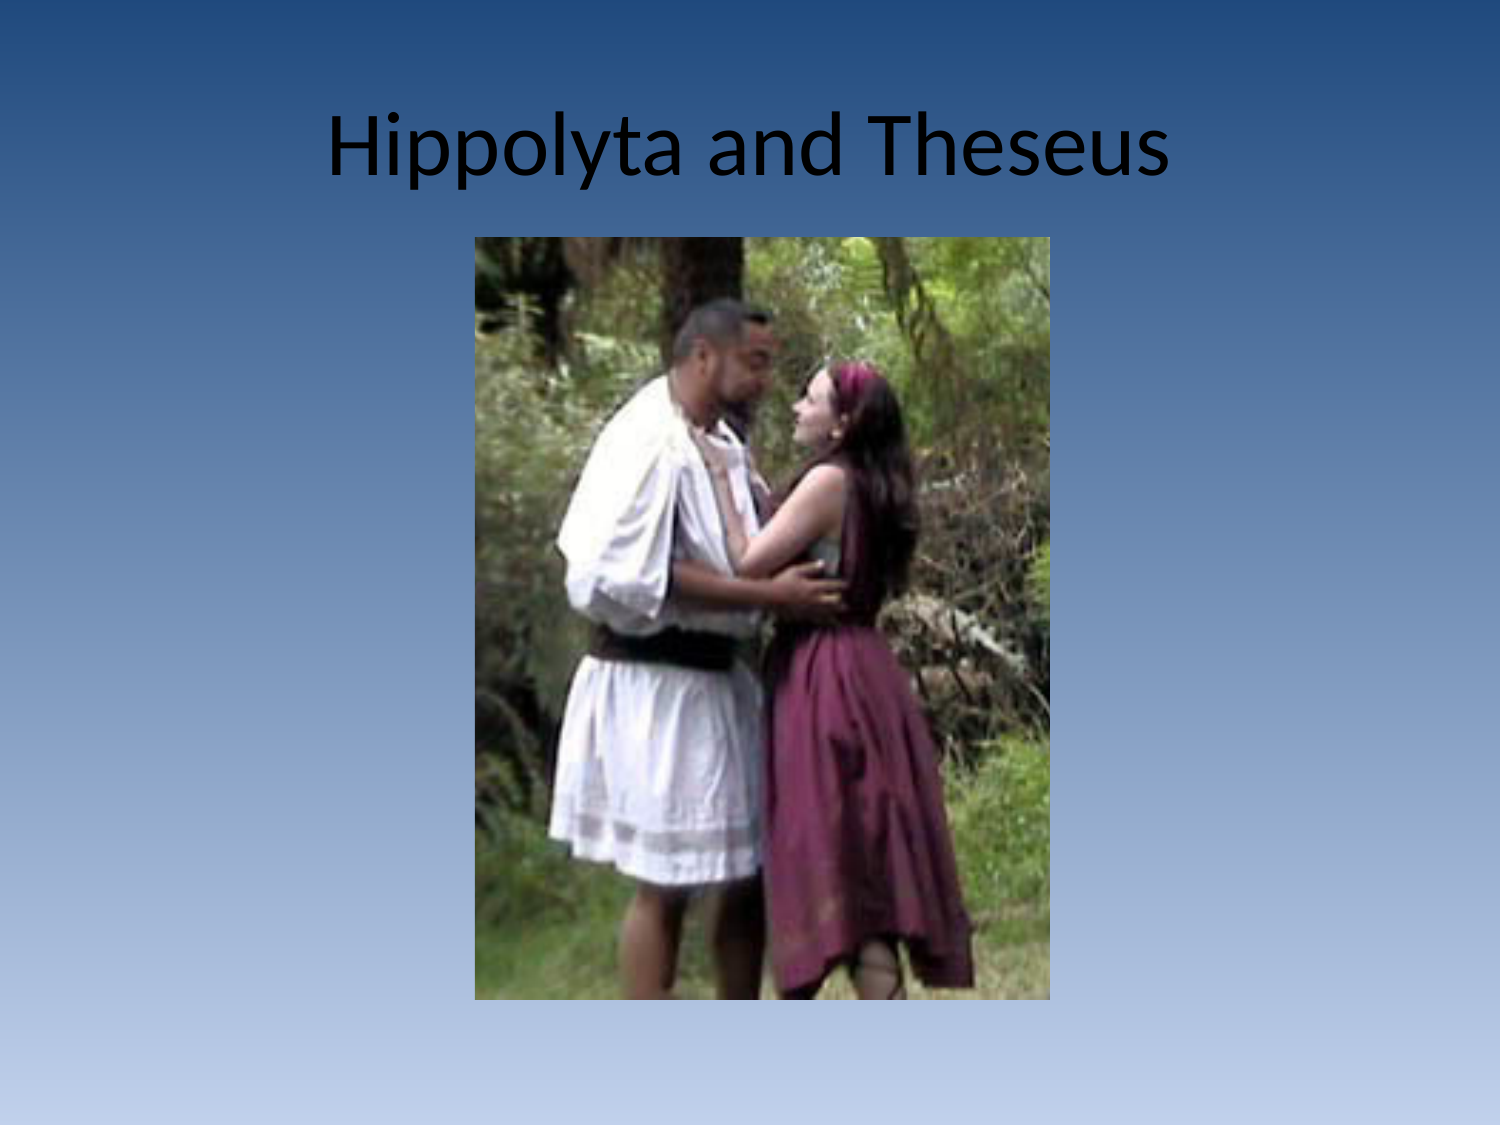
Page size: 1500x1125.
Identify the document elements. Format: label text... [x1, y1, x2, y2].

title Hippolyta and Theseus [75, 45, 1425, 233]
picture [474, 237, 1051, 1001]
